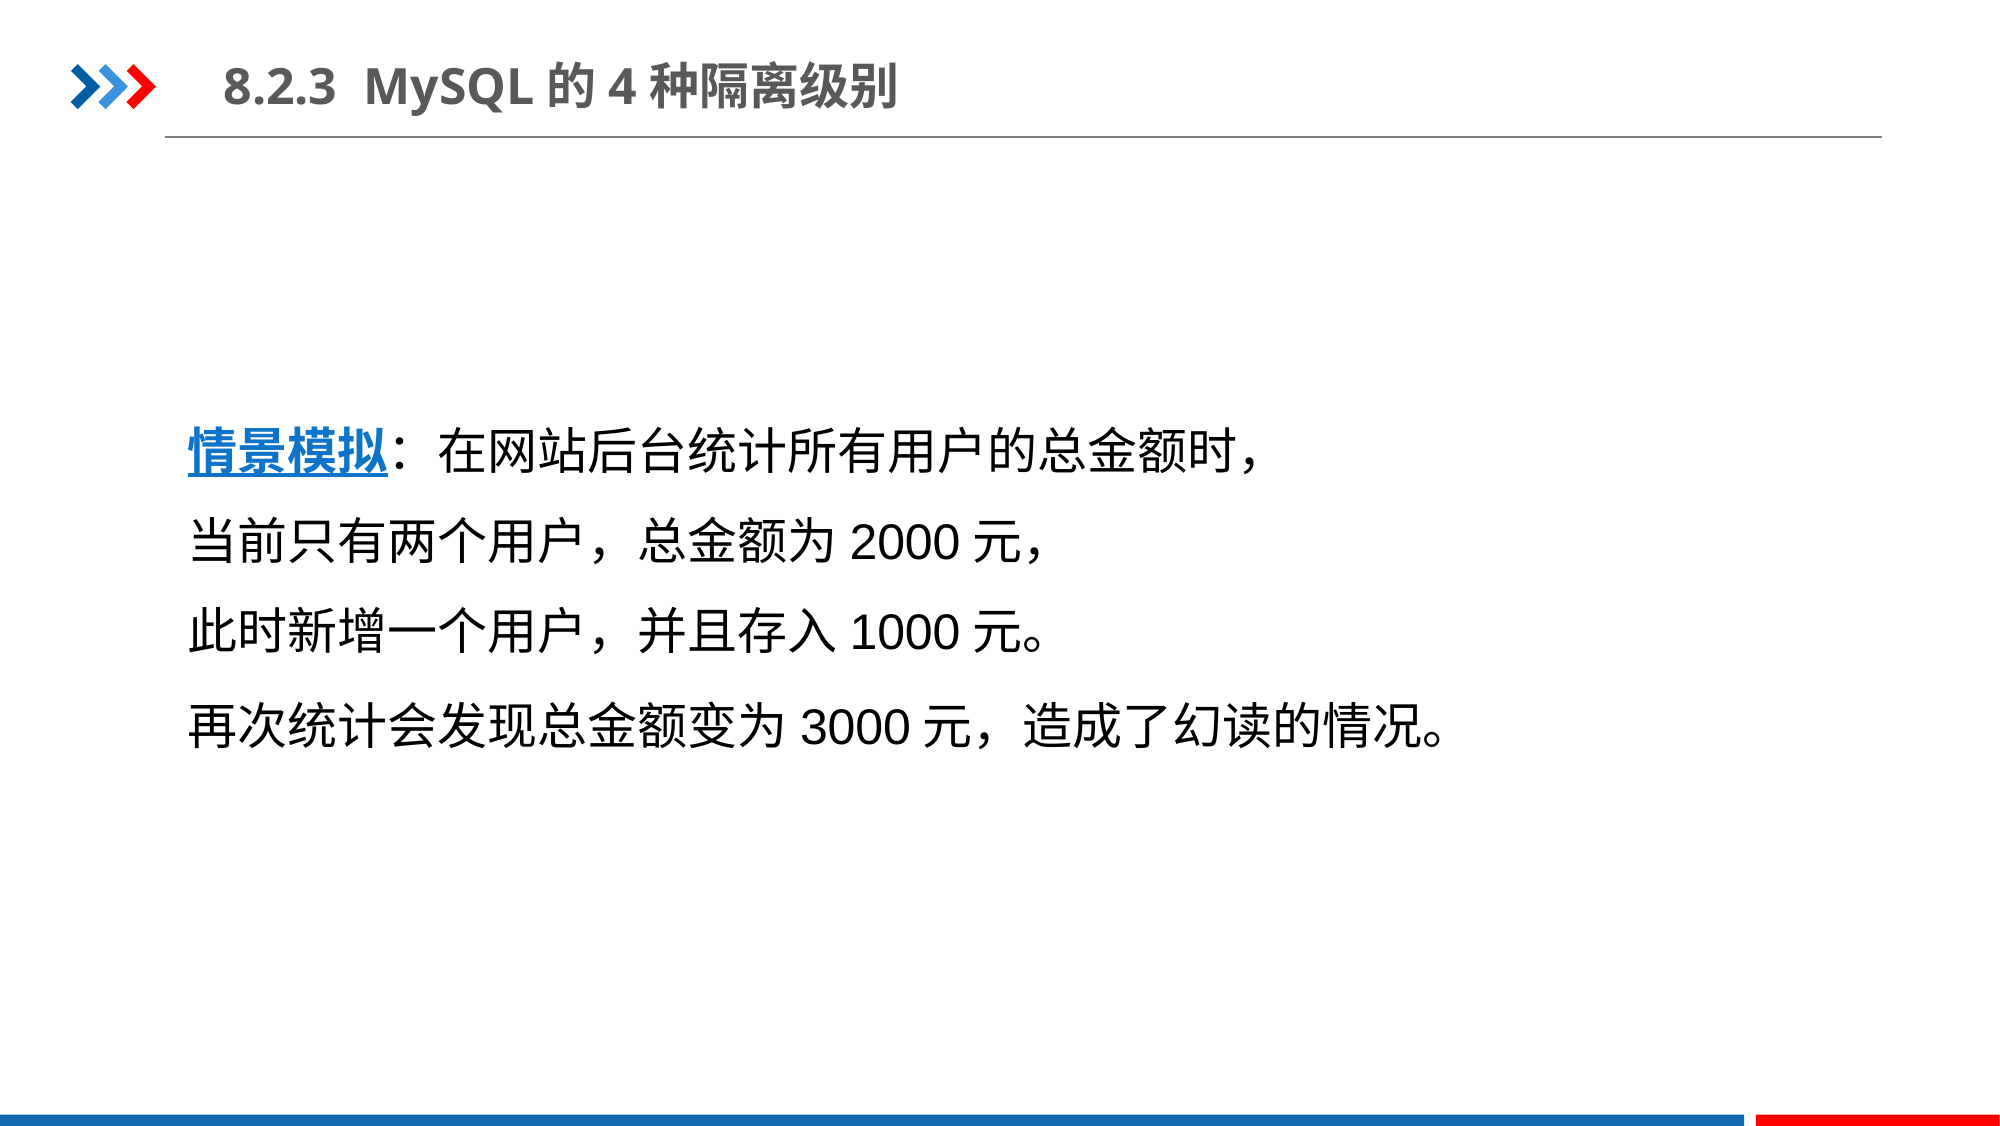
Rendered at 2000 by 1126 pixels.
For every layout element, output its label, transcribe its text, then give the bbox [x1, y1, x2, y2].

text_box 再次统计会发现总金额变为3000元，造成了幻读的情况。 [173, 657, 1484, 762]
text_box 情景模拟：在网站后台统计所有用户的总金额时， 当前只有两个用户，总金额为2000元， 此时新增一个用户，并且存入1000元。 [172, 381, 1697, 667]
text_box 8.2.3 MySQL的4种隔离级别 [187, 42, 936, 126]
